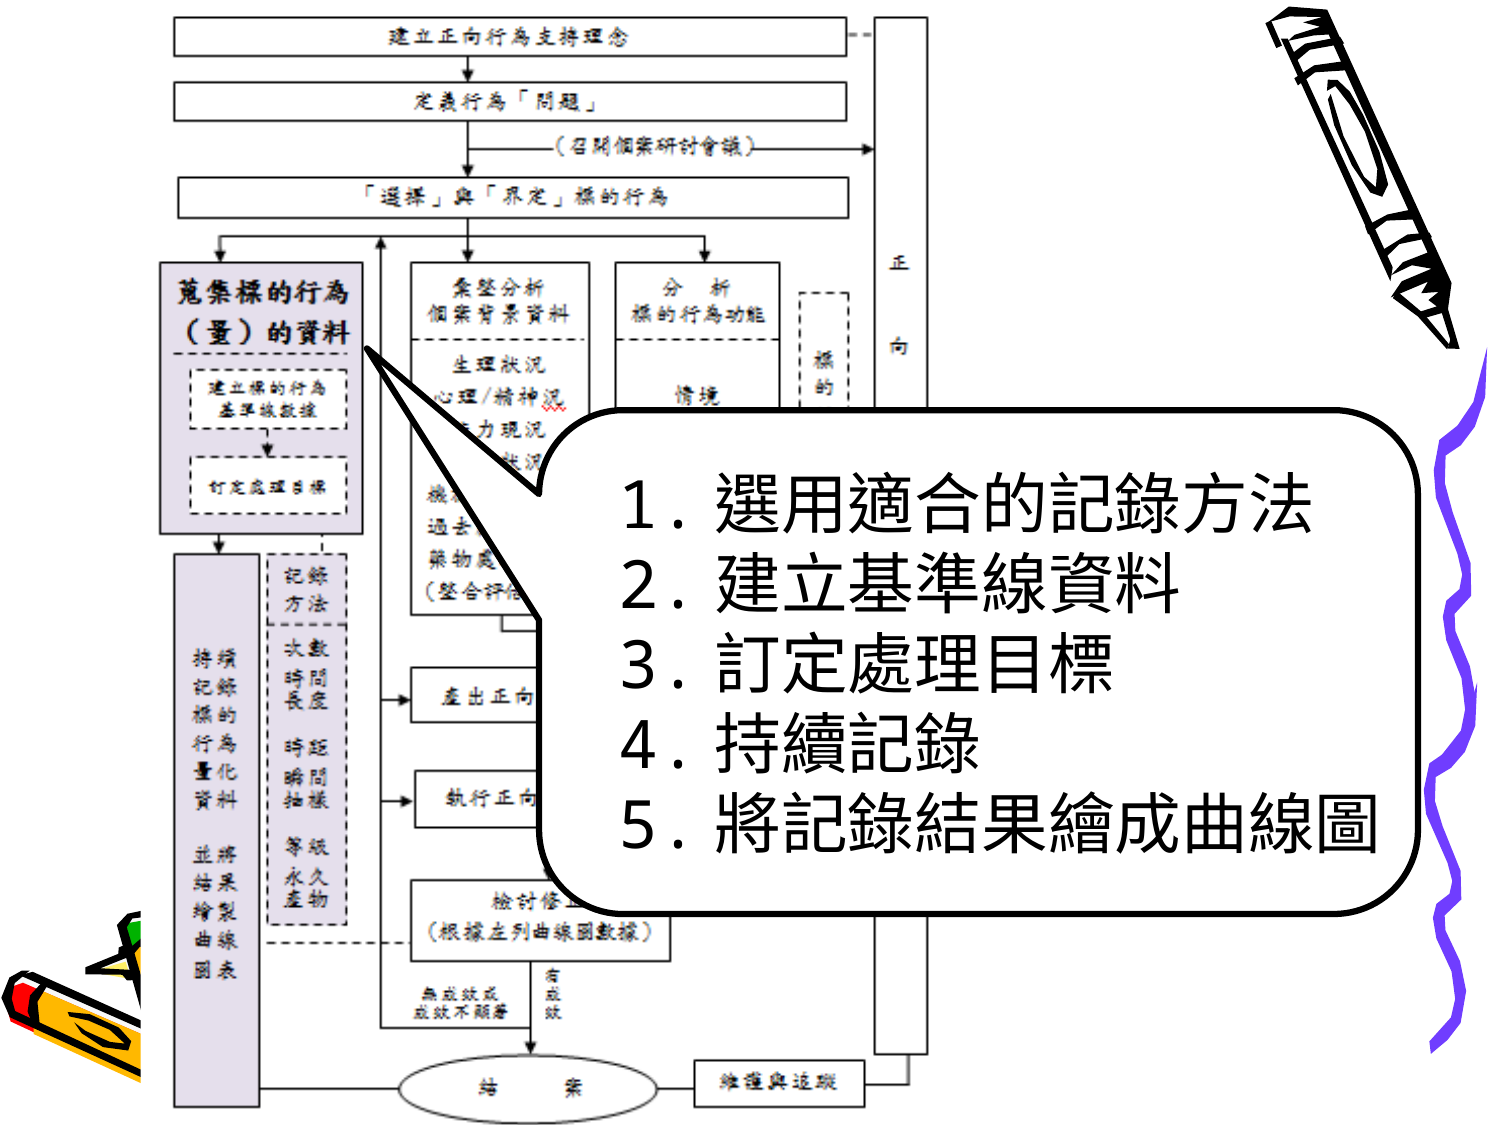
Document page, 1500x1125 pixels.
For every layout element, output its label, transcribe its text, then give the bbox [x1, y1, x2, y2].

text_box 1.選用適合的記錄方法 2.建立基準線資料 3.訂定處理目標 4.持續記錄 5.將記錄結果繪成曲線圖 [941, 410, 1418, 915]
picture [140, 0, 938, 1125]
